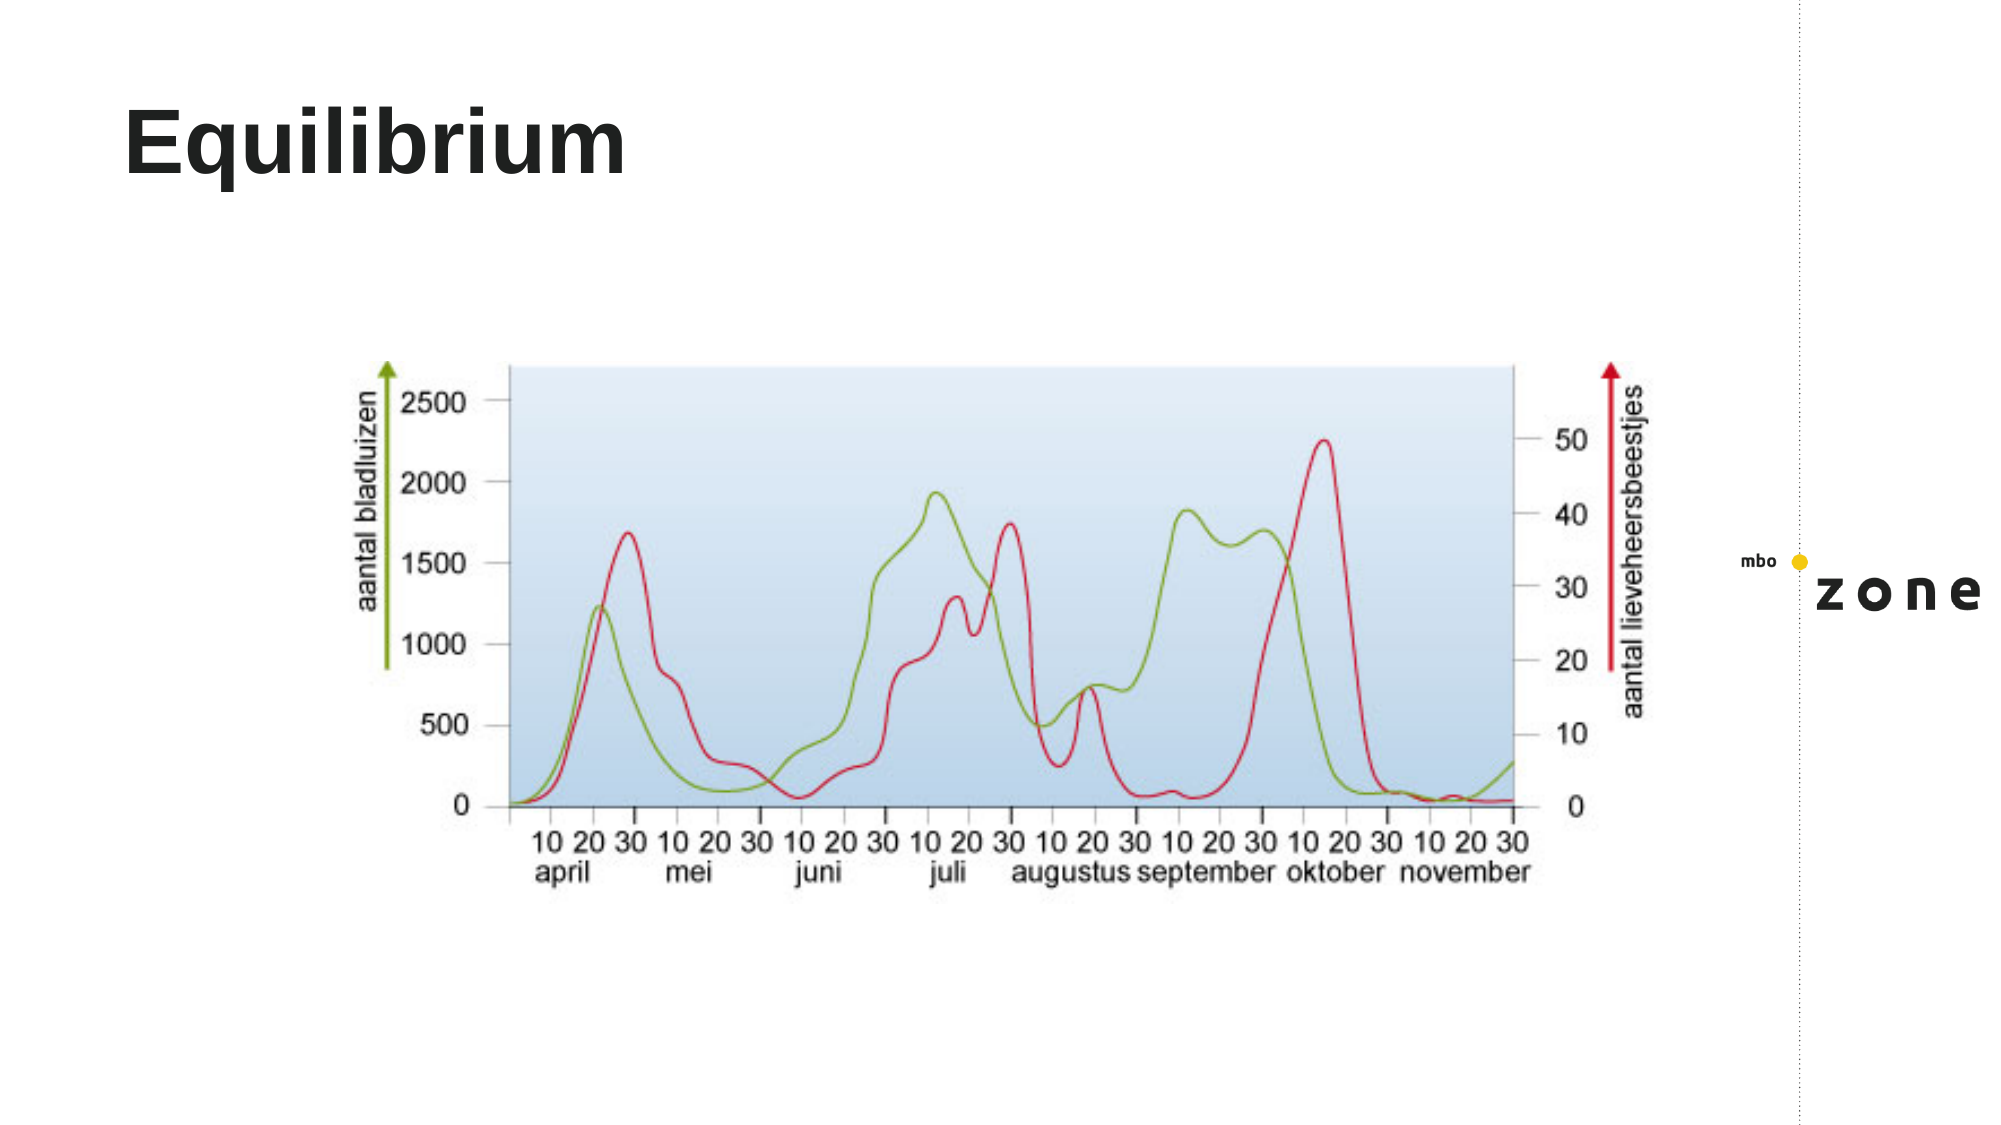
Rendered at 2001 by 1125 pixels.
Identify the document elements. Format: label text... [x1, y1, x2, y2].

picture [333, 0, 2001, 1125]
title Equilibrium [124, 94, 1607, 272]
